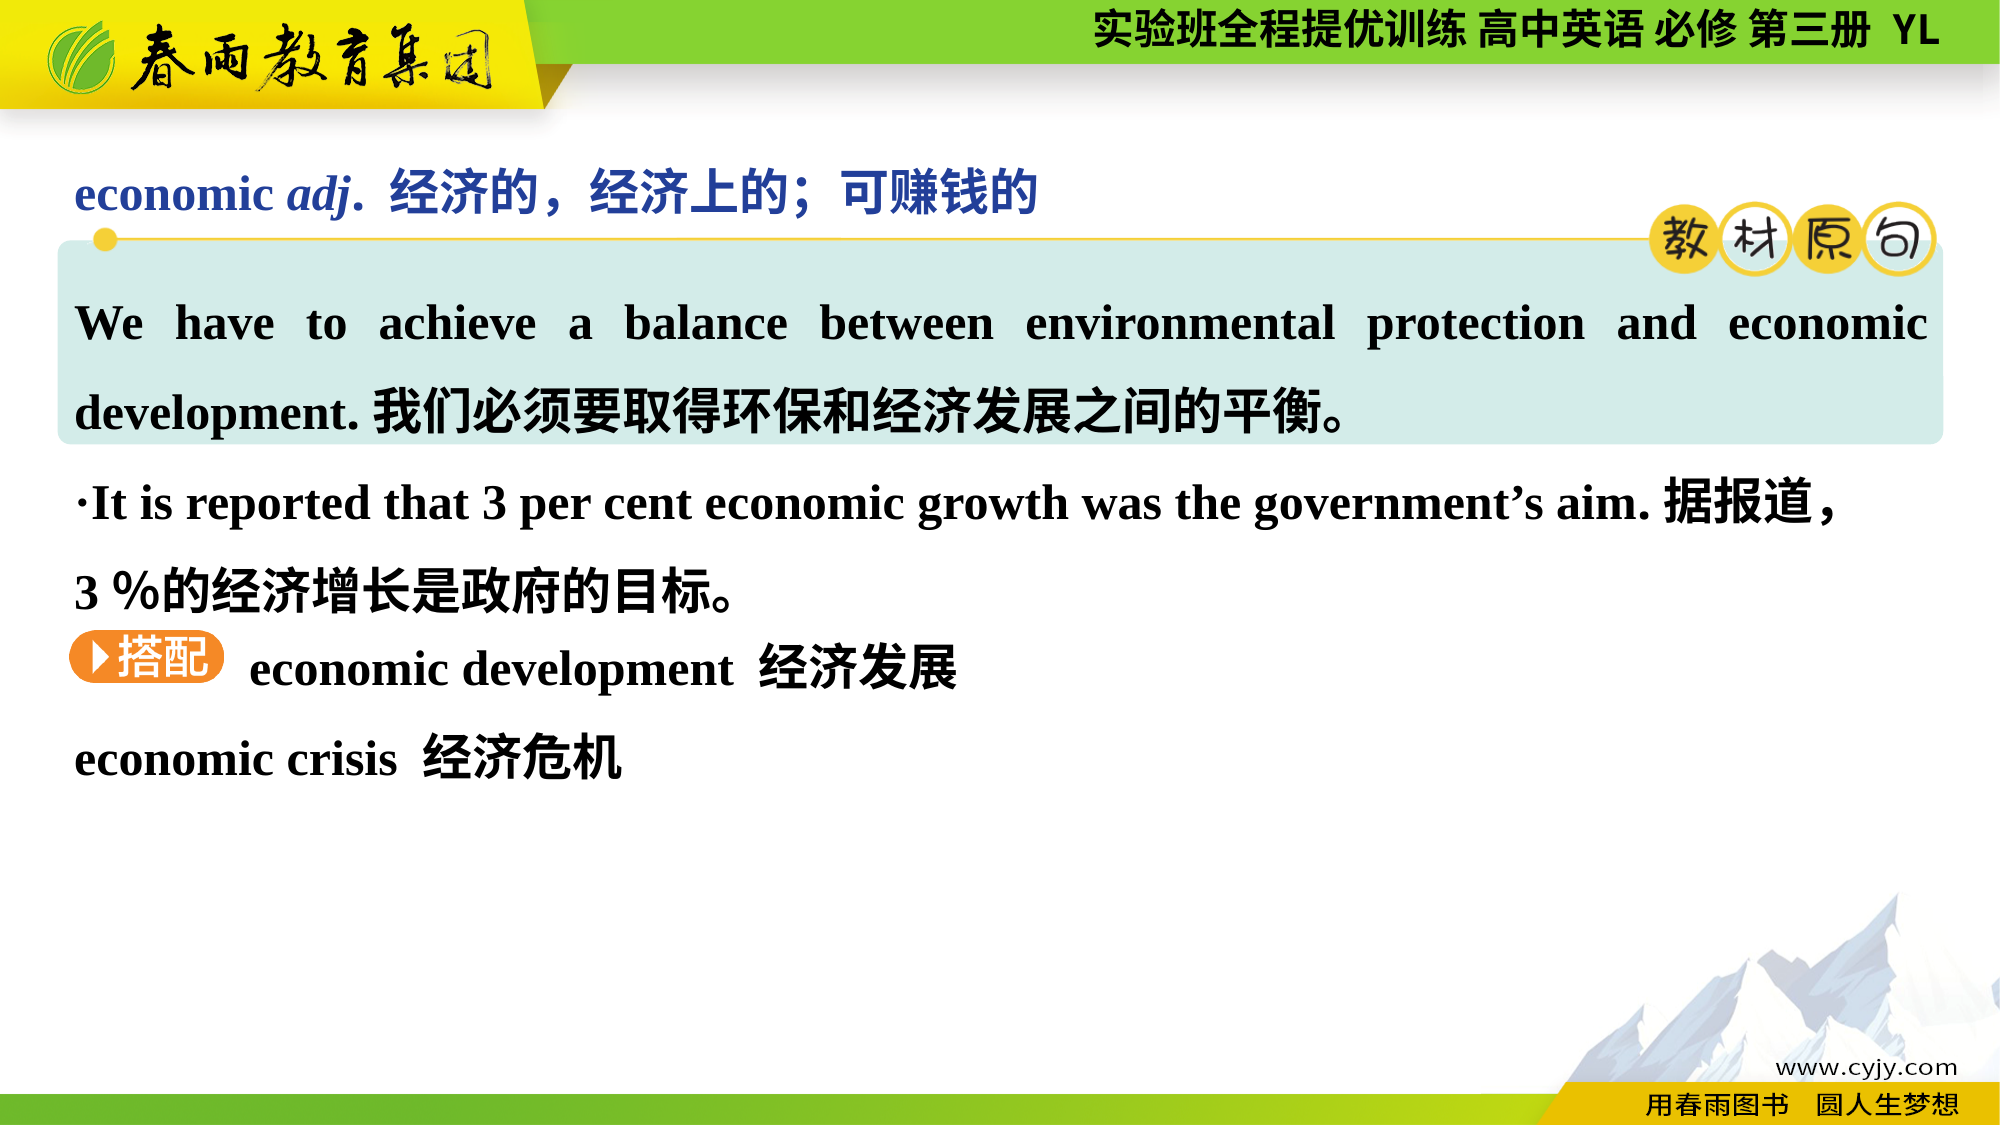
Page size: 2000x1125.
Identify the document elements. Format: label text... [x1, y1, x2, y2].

text_box economic development 经济发展 economic crisis 经济危机 [59, 597, 1944, 793]
list economic adj. 经济的，经济上的；可赚钱的 We have to achieve a balance between environmental protection and economic development.我们必须要取得环保和经济发展之间的平衡。 ·It is reported that 3 per cent economic growth was the government’s aim.据报道， 3％的经济增长是政府的目标。 [59, 122, 1944, 597]
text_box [87, 192, 1938, 280]
picture [0, 0, 2000, 1125]
